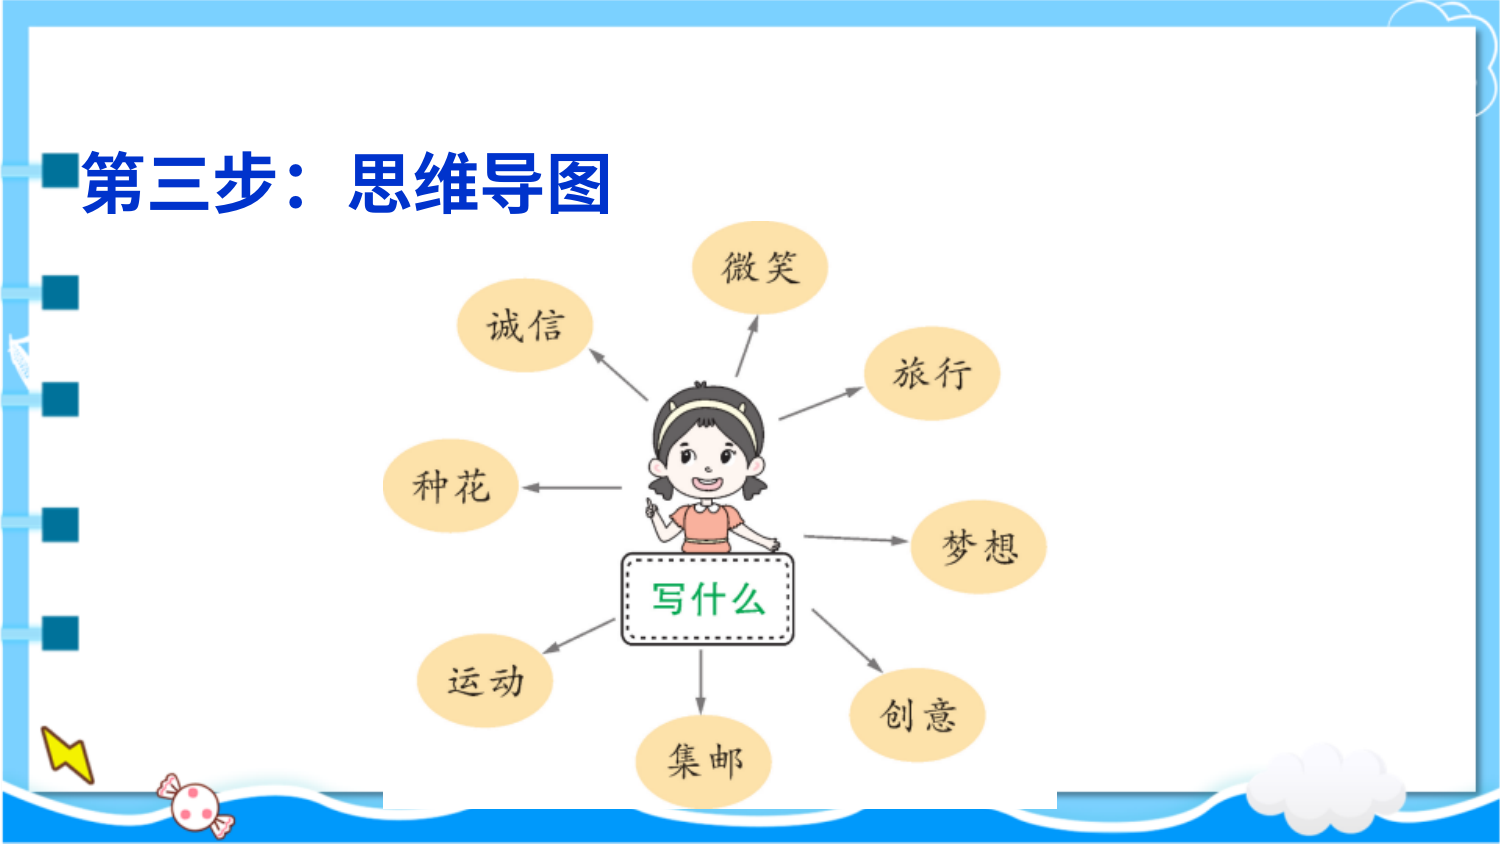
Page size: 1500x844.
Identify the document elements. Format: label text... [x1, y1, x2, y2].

text_box 第三步：思维导图 [64, 110, 680, 241]
picture [0, 0, 1500, 844]
